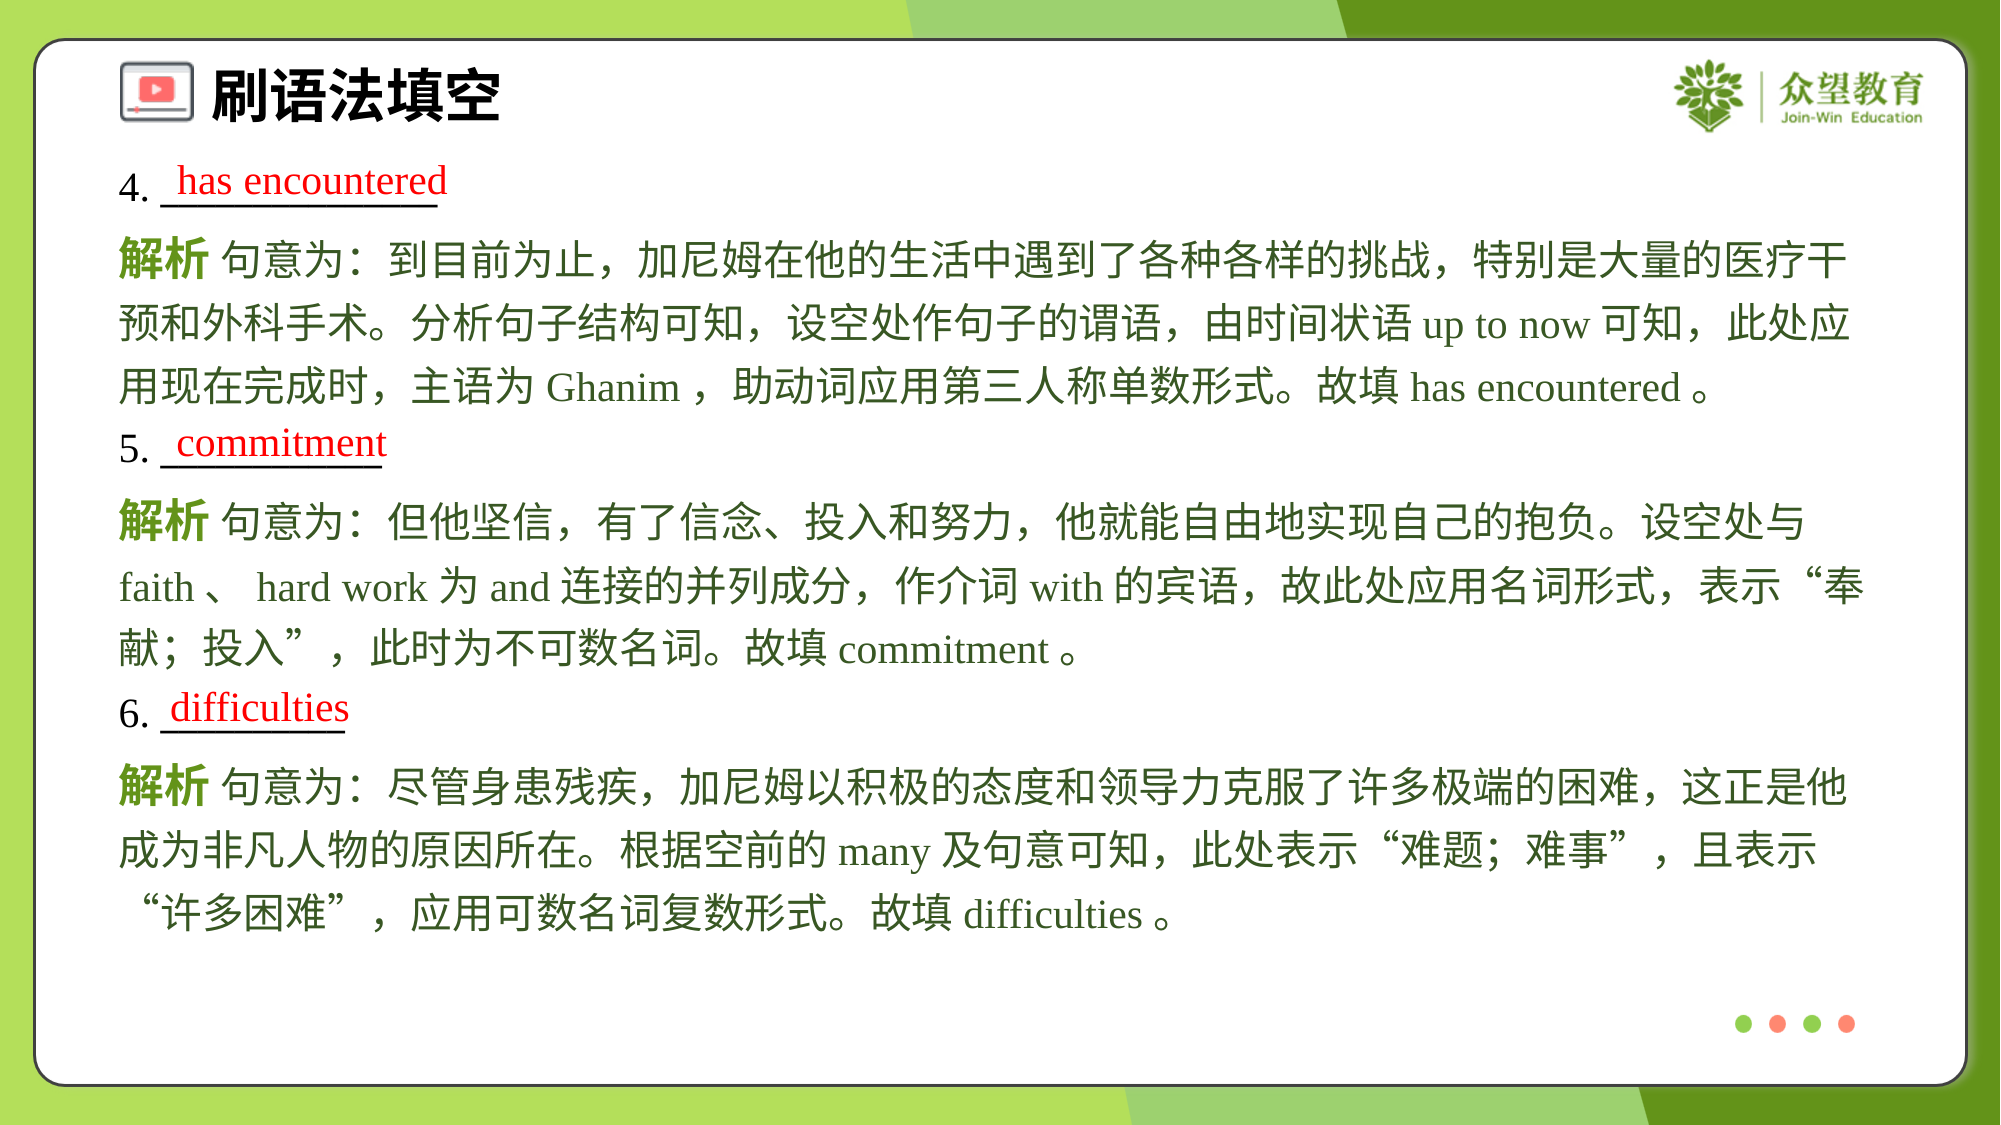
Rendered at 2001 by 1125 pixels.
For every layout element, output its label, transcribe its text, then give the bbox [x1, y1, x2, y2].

text_box 5. ____________ [118, 408, 1883, 466]
text_box 解析 句意为：到目前为止，加尼姆在他的生活中遇到了各种各样的挑战，特别是大量的医疗干预和外科手术。分析句子结构可知，设空处作句子的谓语，由时间状语up to now可知，此处应用现在完成时，主语为Ghanim，助动词应用第三人称单数形式。故填has encountered。 [118, 215, 1883, 405]
picture [0, 0, 2000, 1125]
text_box 6. __________ [118, 673, 1883, 731]
text_box 解析 句意为：但他坚信，有了信念、投入和努力，他就能自由地实现自己的抱负。设空处与faith、hard work为and连接的并列成分，作介词with的宾语，故此处应用名词形式，表示“奉献；投入”，此时为不可数名词。故填commitment。 [118, 478, 1883, 668]
text_box commitment [172, 402, 392, 460]
text_box 4. _______________ [118, 146, 1883, 204]
text_box 解析 句意为：尽管身患残疾，加尼姆以积极的态度和领导力克服了许多极端的困难，这正是他成为非凡人物的原因所在。根据空前的many及句意可知，此处表示“难题；难事”，且表示“许多困难”，应用可数名词复数形式。故填difficulties。 [118, 742, 1883, 932]
text_box has encountered [167, 140, 457, 198]
text_box difficulties [165, 667, 355, 725]
